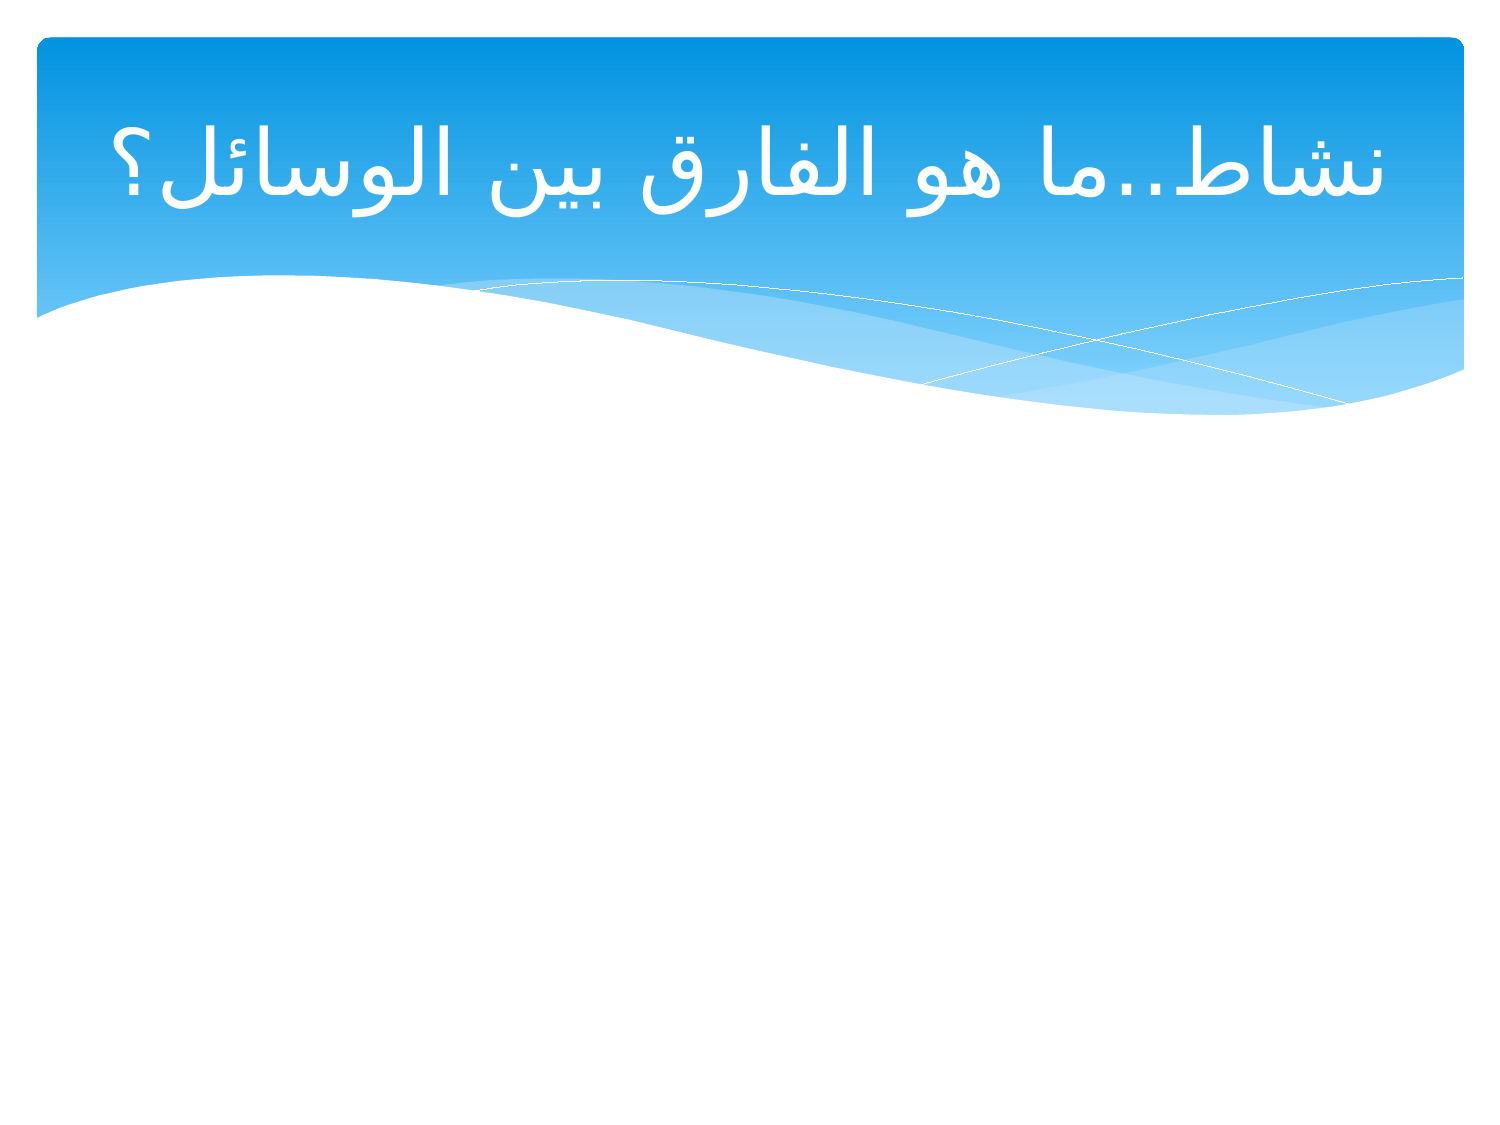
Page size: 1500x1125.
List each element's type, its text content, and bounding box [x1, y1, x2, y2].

title نشاط..ما هو الفارق بين الوسائل؟ [75, 55, 1425, 261]
